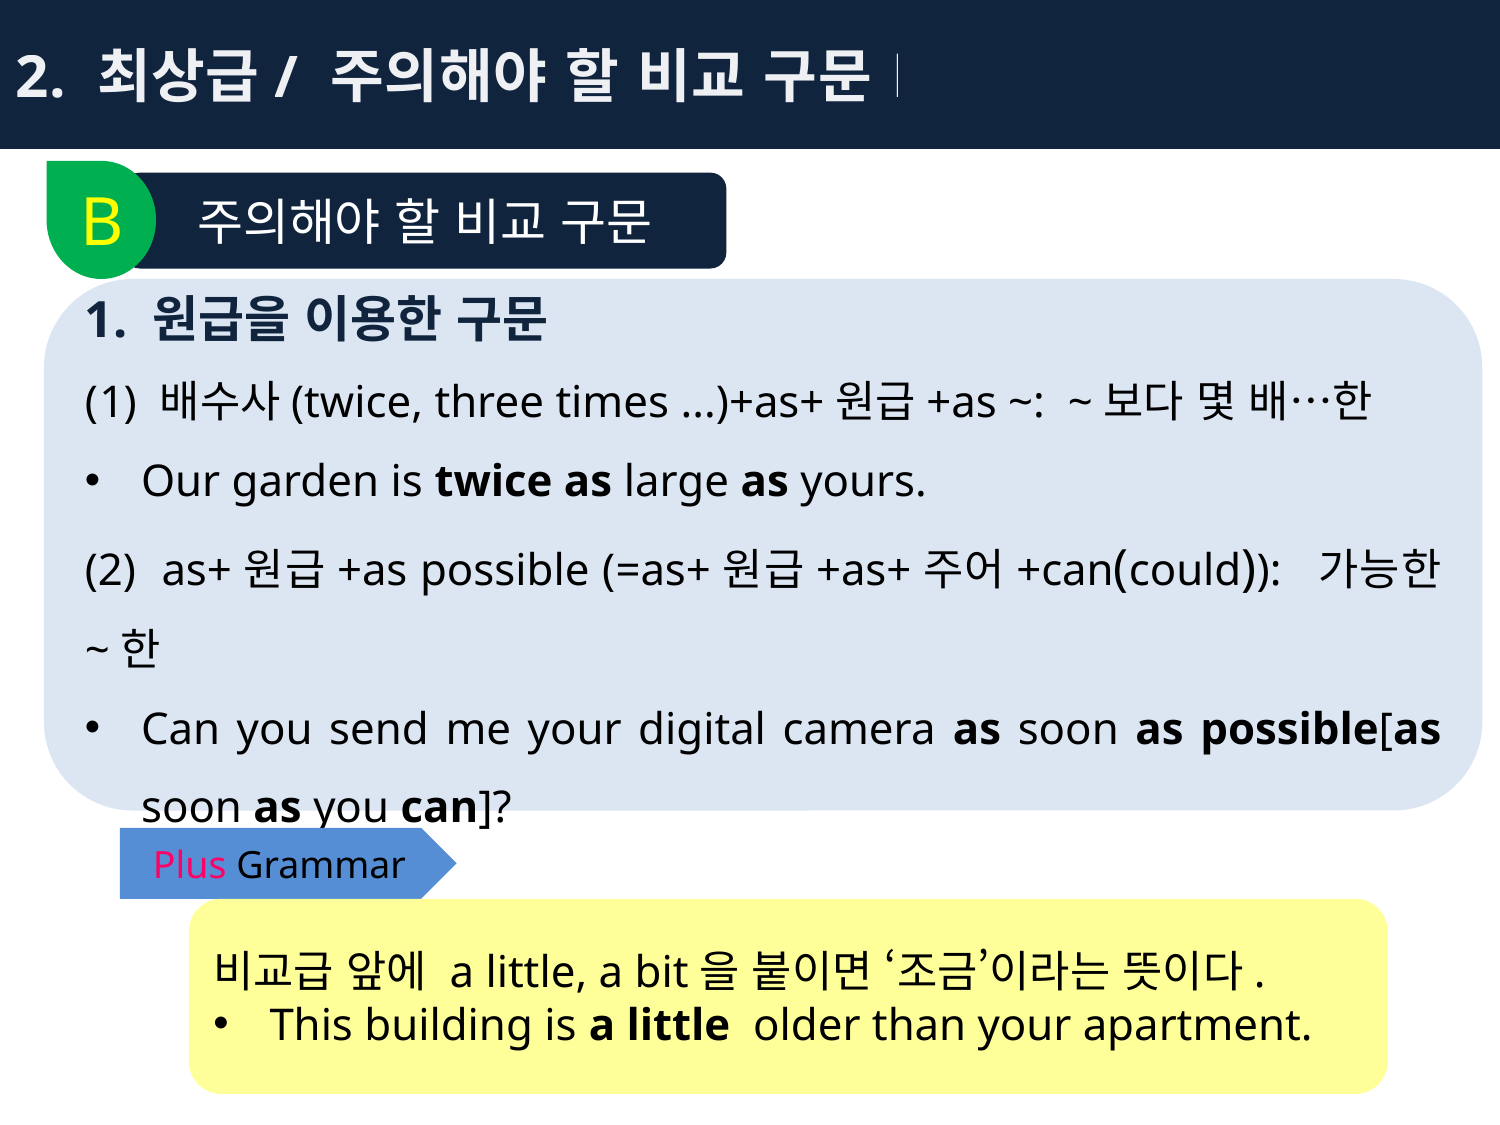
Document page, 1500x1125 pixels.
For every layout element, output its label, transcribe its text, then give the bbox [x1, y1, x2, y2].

text_box 비교급 앞에 a little, a bit을 붙이면 ‘조금’이라는 뜻이다. This building is a little older than your apartment. [186, 896, 1390, 1097]
text_box B [65, 171, 137, 266]
text_box 1. 원급을 이용한 구문 배수사(twice, three times ...)+as+원급+as ~: ~보다 몇 배…한 Our garden is twice as large as yours. (2) as+원급+as possible (=as+원급+as+주어+can(could)): 가능한 ~한 Can you send me your digital camera as soon as possible[as soon as you can]? [41, 276, 1485, 813]
text_box 2. 최상급/ 주의해야 할 비교 구문Ⅰ [0, 0, 1500, 151]
text_box Plus Grammar [117, 825, 459, 901]
text_box 주의해야 할 비교 구문 [135, 170, 729, 271]
text_box [44, 158, 159, 282]
